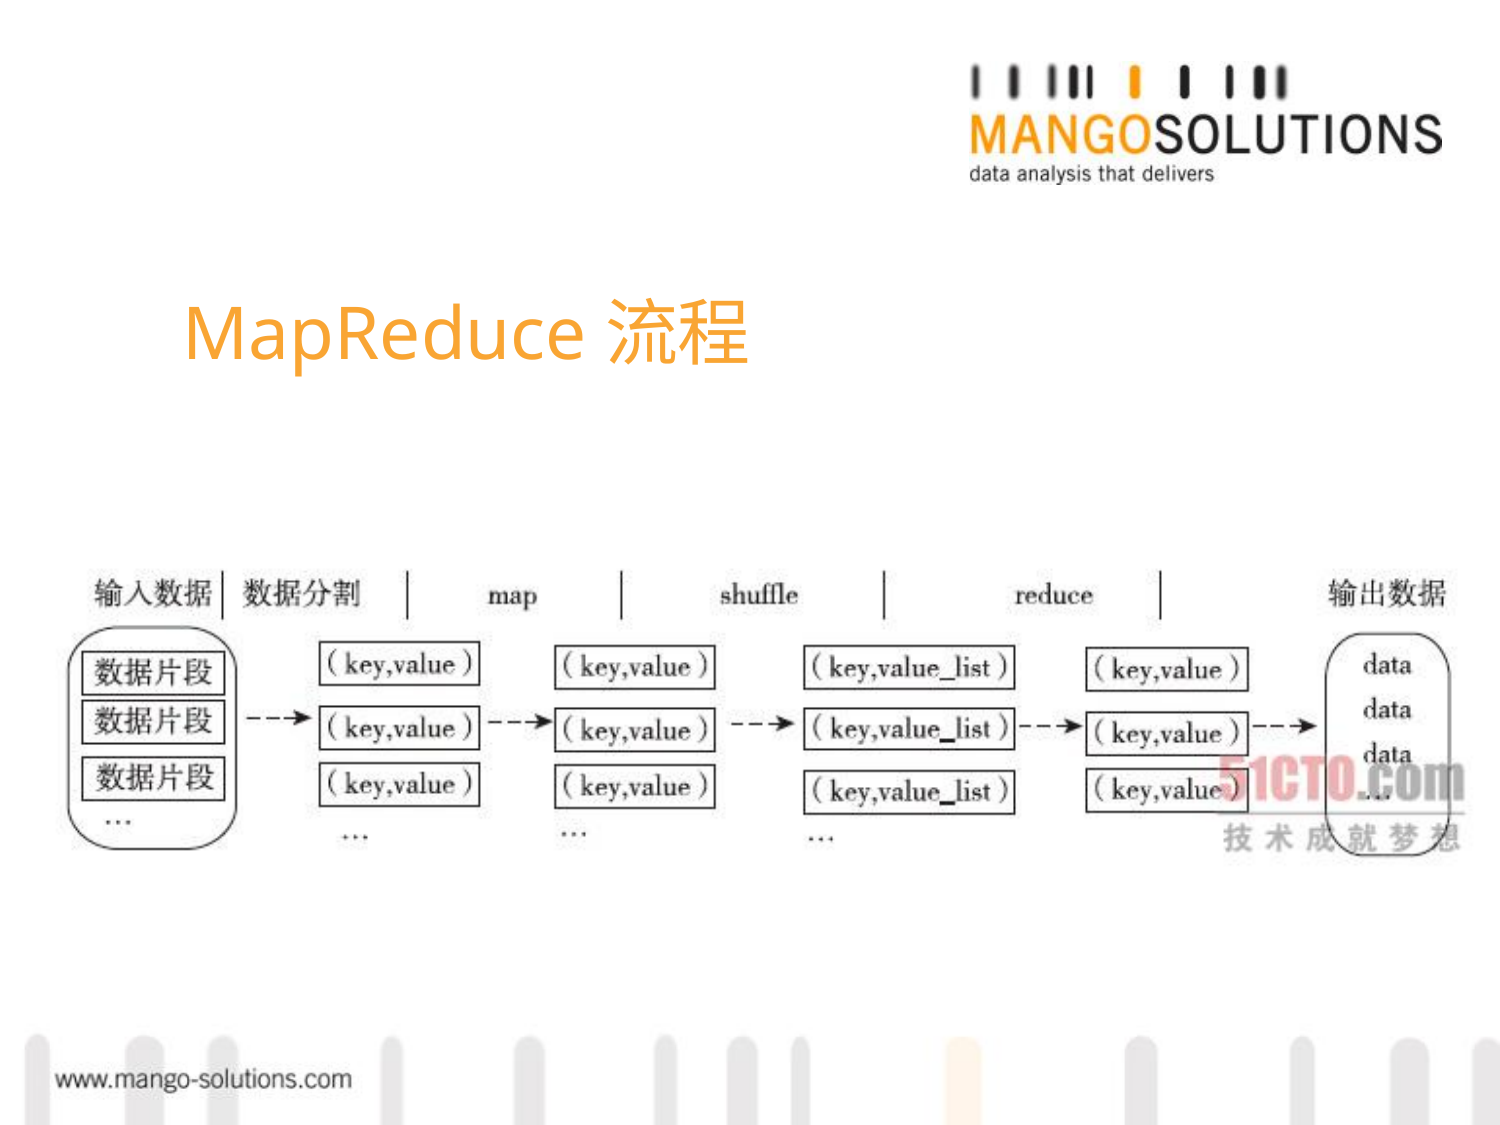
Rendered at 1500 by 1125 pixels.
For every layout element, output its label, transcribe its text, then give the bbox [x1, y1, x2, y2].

picture [0, 1012, 1500, 1125]
picture [40, 538, 1480, 870]
picture [969, 61, 1442, 185]
title MapReduce流程 [182, 290, 1443, 466]
